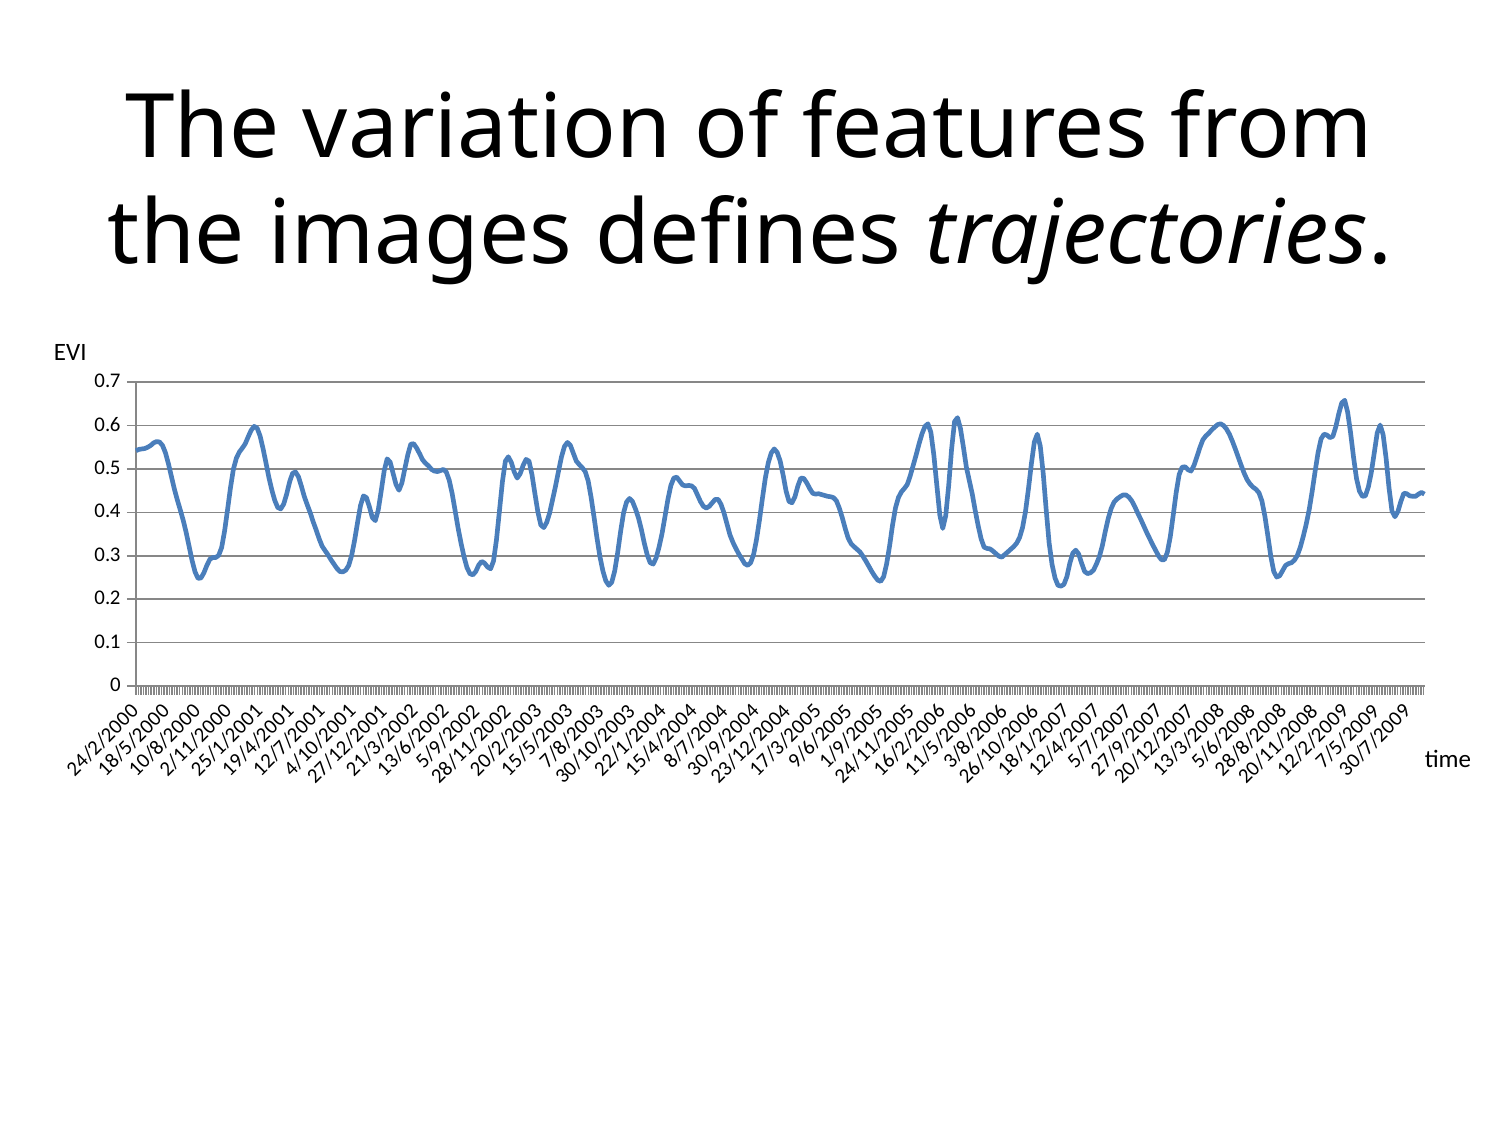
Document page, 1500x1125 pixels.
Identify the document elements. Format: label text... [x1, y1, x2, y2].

title The variation of features from the images defines trajectories. [75, 45, 1425, 305]
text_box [34, 327, 1489, 798]
